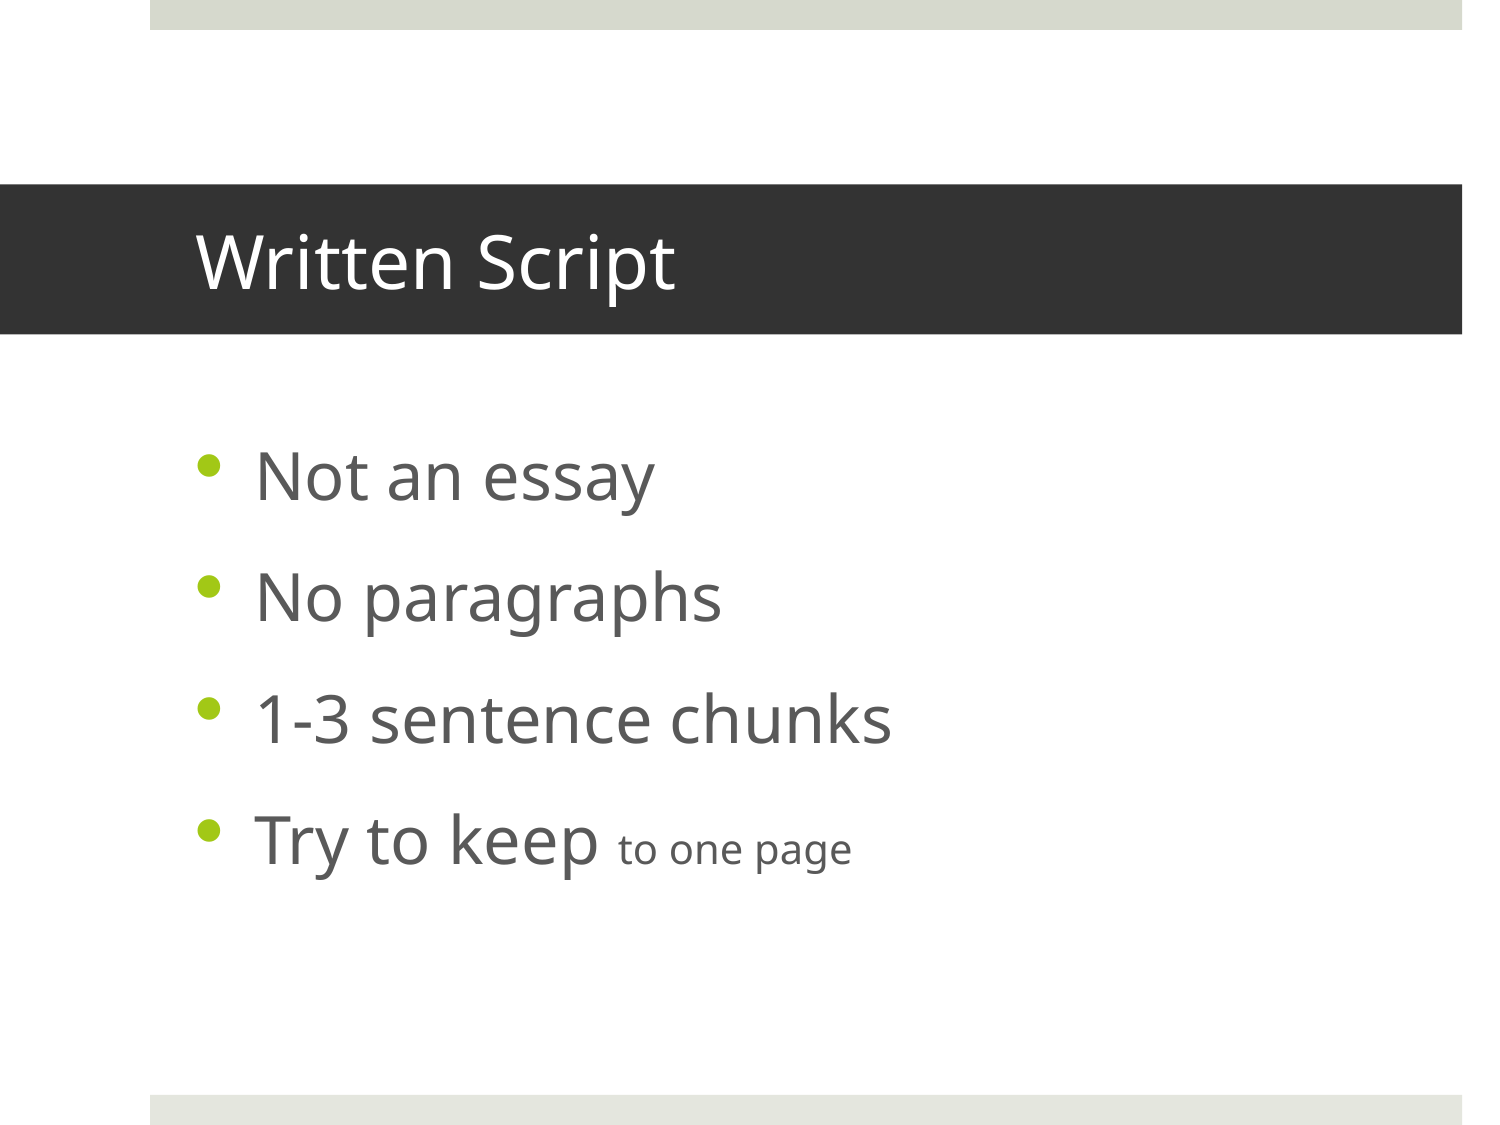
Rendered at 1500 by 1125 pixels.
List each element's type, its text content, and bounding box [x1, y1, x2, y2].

title Written Script [0, 184, 1463, 335]
list Not an essay No paragraphs 1-3 sentence chunks Try to keep to one page [182, 425, 1432, 1028]
